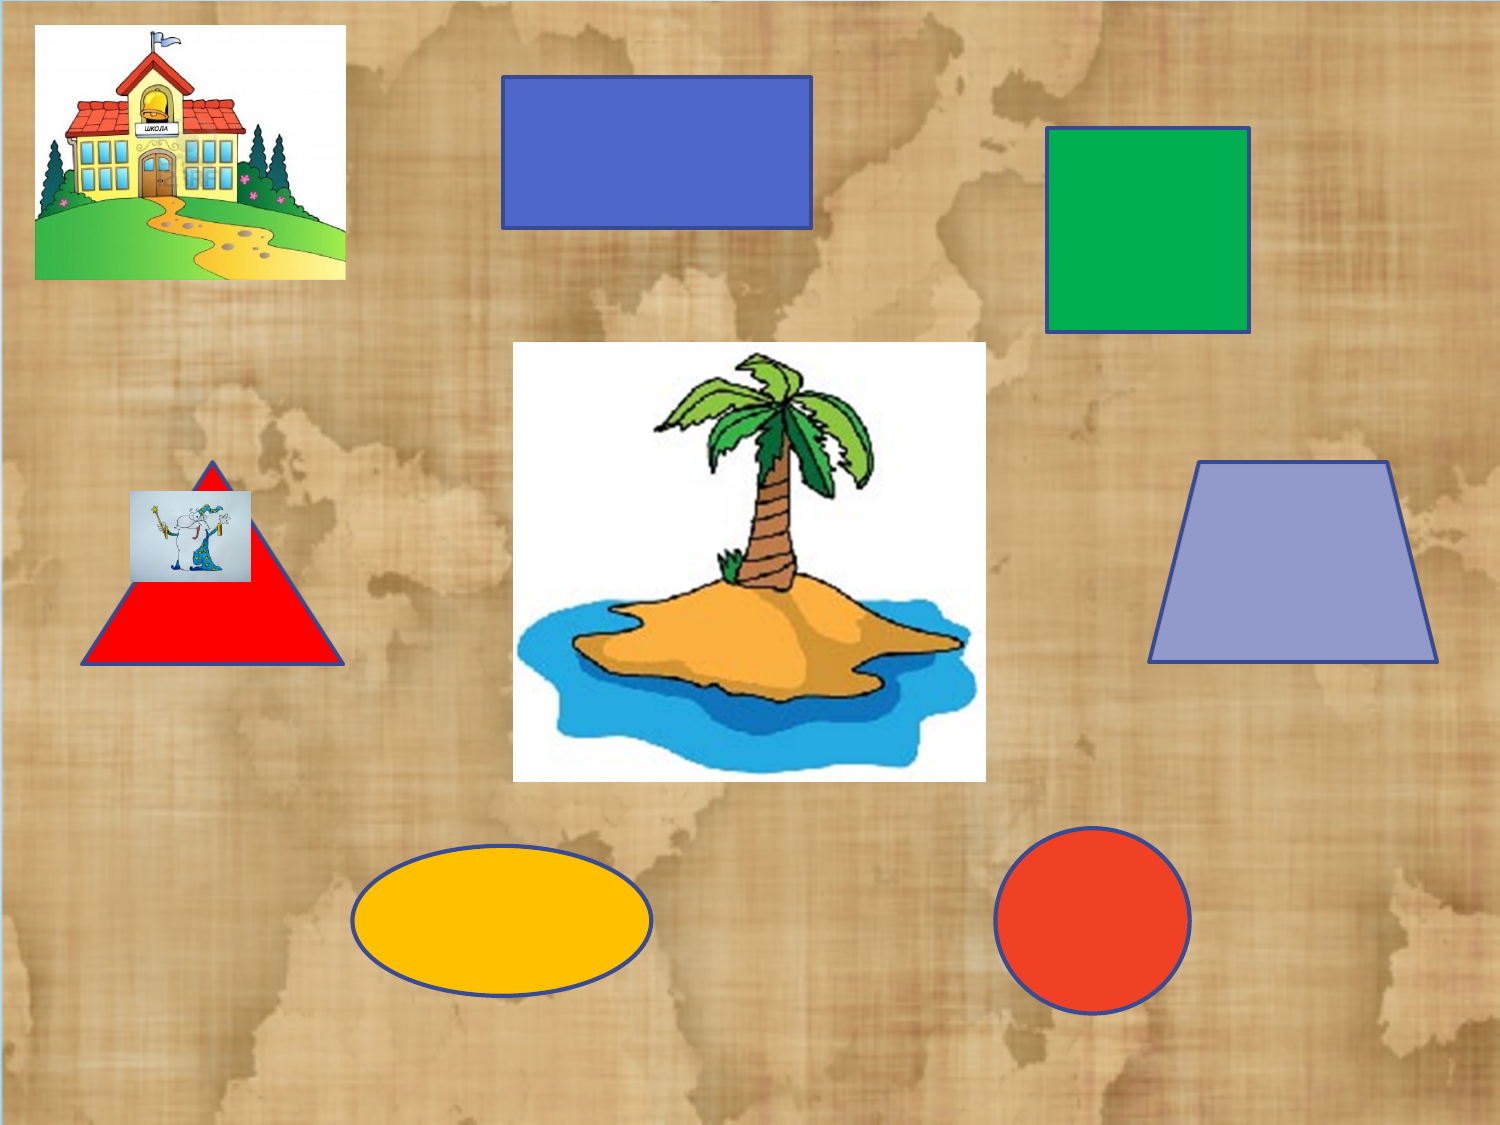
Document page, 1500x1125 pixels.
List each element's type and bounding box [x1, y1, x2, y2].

picture [1045, 125, 1251, 334]
picture [80, 460, 345, 666]
picture [513, 342, 987, 783]
list [0, 0, 1500, 1125]
picture [501, 75, 814, 230]
picture [35, 25, 346, 280]
picture [1147, 460, 1440, 665]
